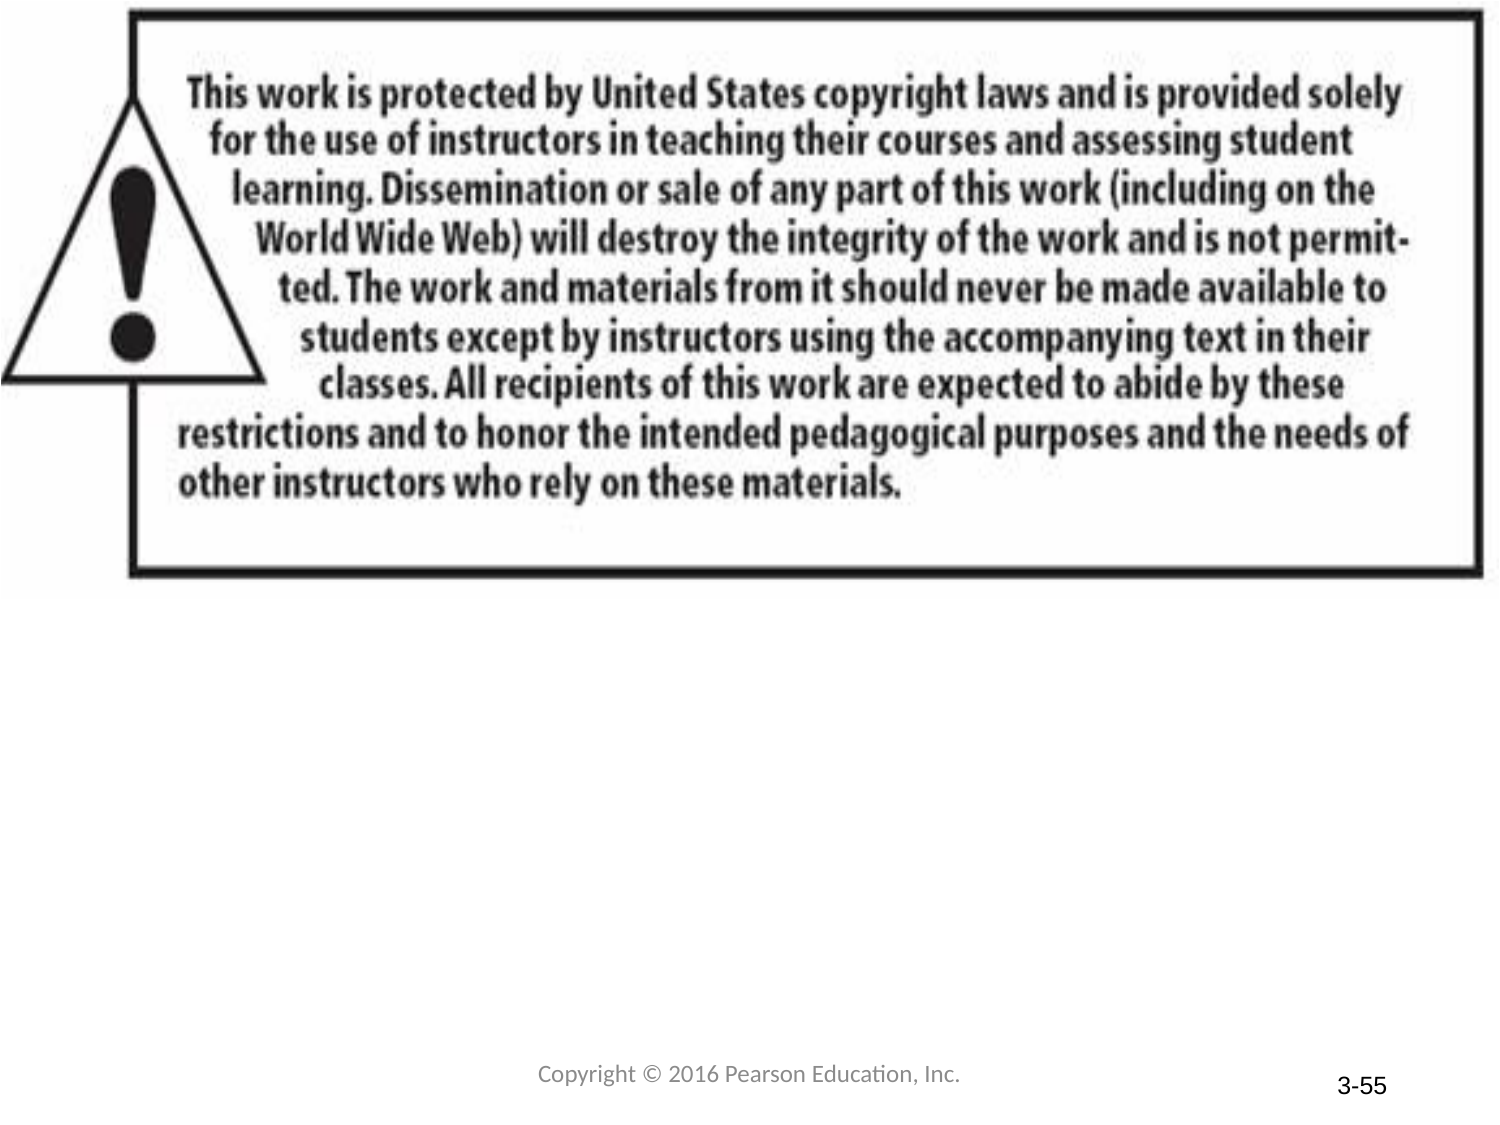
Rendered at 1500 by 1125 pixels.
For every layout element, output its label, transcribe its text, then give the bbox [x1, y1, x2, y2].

footer Copyright © 2016 Pearson Education, Inc. [512, 1042, 988, 1103]
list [0, 0, 1500, 601]
